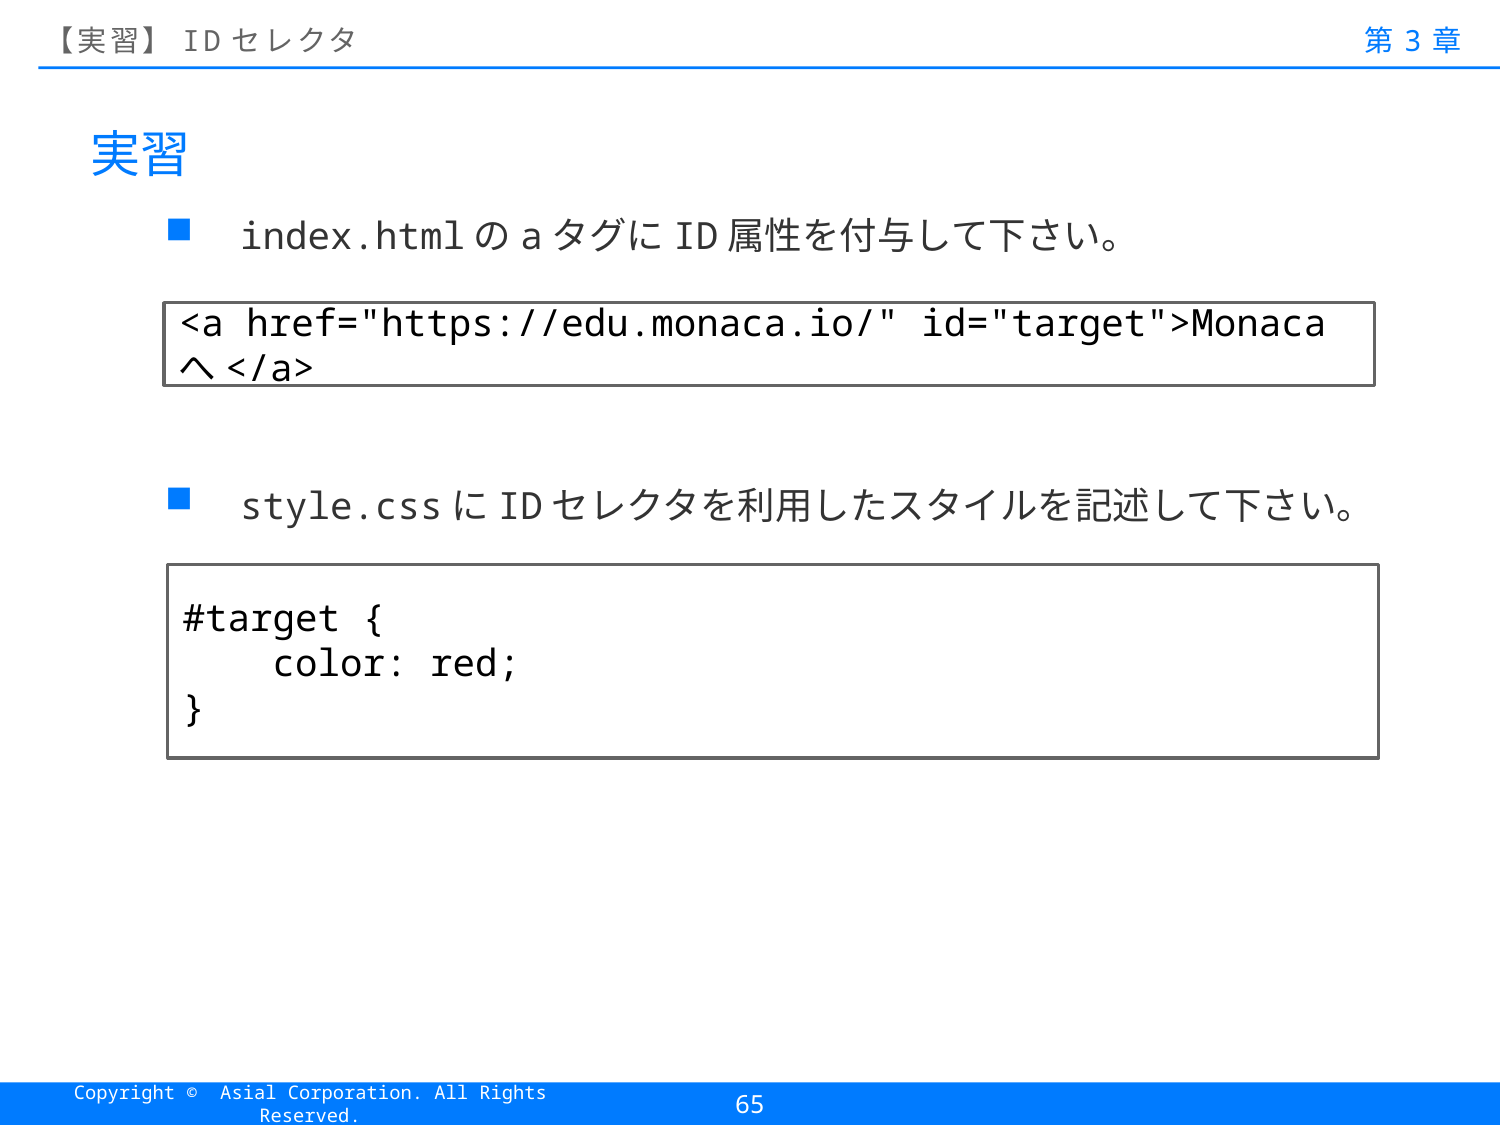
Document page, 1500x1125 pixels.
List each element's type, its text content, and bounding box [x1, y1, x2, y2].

title 【実習】IDセレクタ [29, 7, 702, 72]
text_box #target { color: red; } [166, 562, 1381, 760]
text_box <a href="https://edu.monaca.io/" id="target">Monacaへ</a> [162, 301, 1377, 387]
list 実習 index.htmlのaタグにID属性を付与して下さい。 style.cssにIDセレクタを利用したスタイルを記述して下さい。 [75, 84, 1425, 988]
list 第3章 [702, 7, 1477, 72]
slide_number 65 [581, 1075, 919, 1125]
